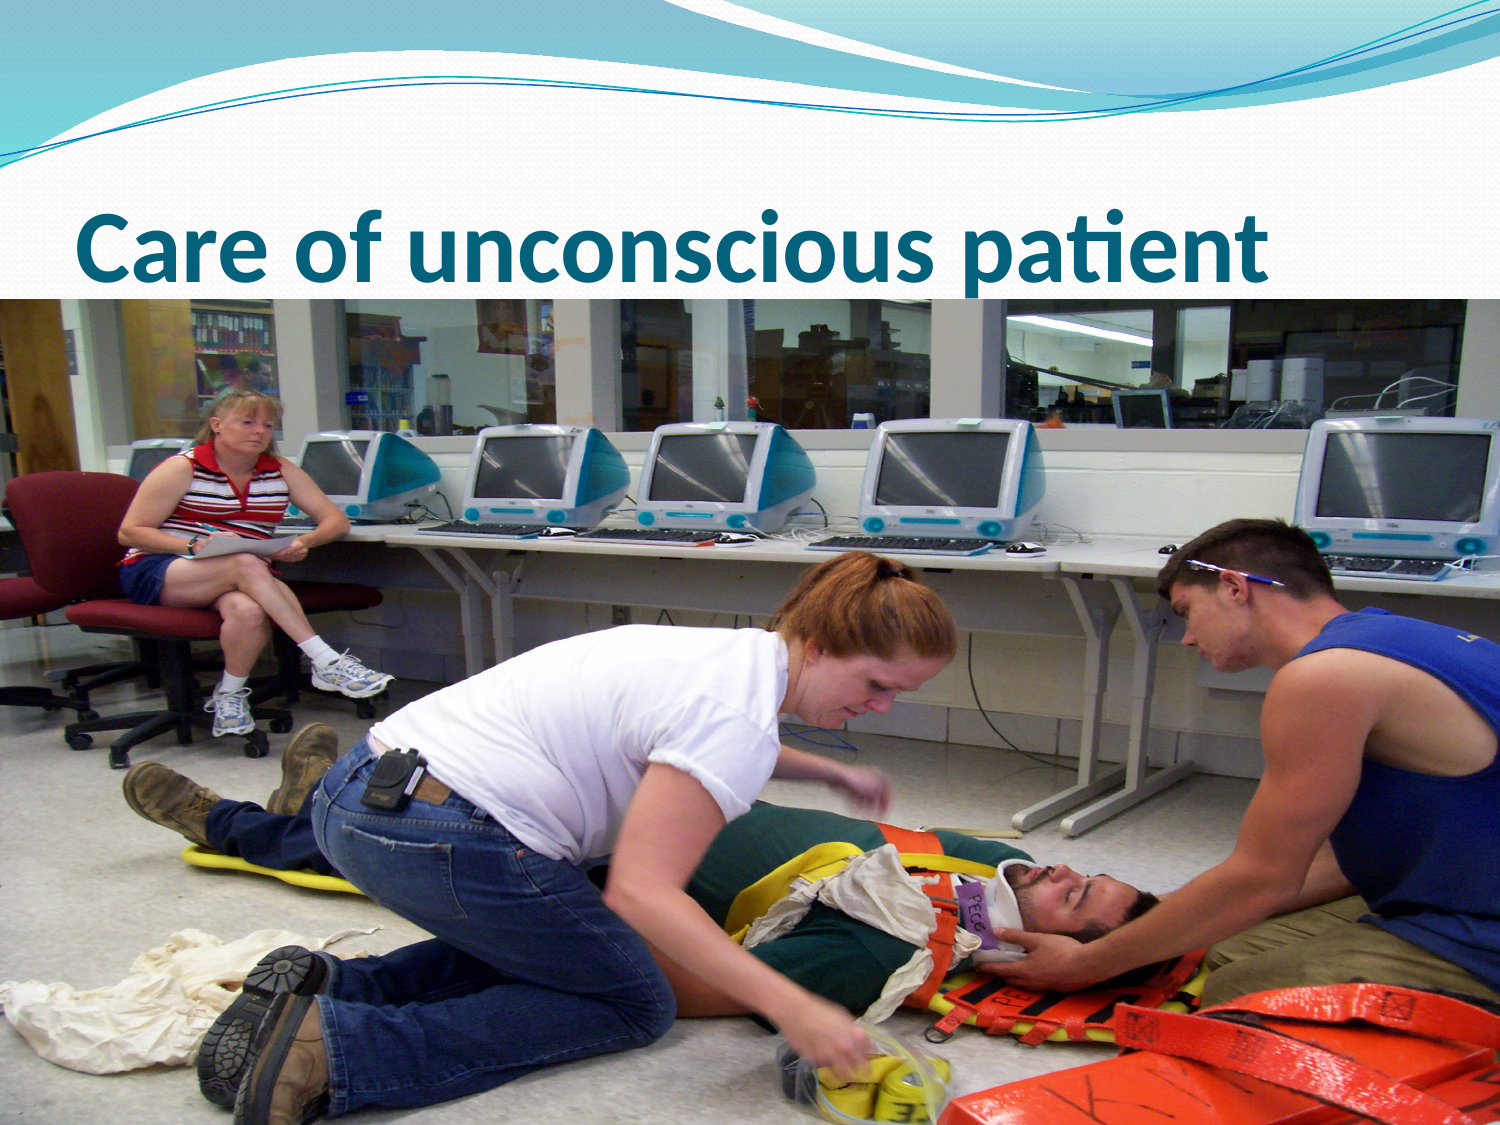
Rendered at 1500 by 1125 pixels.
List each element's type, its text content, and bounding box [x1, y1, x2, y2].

picture [0, 299, 1500, 1125]
title Care of unconscious patient [75, 115, 1425, 299]
